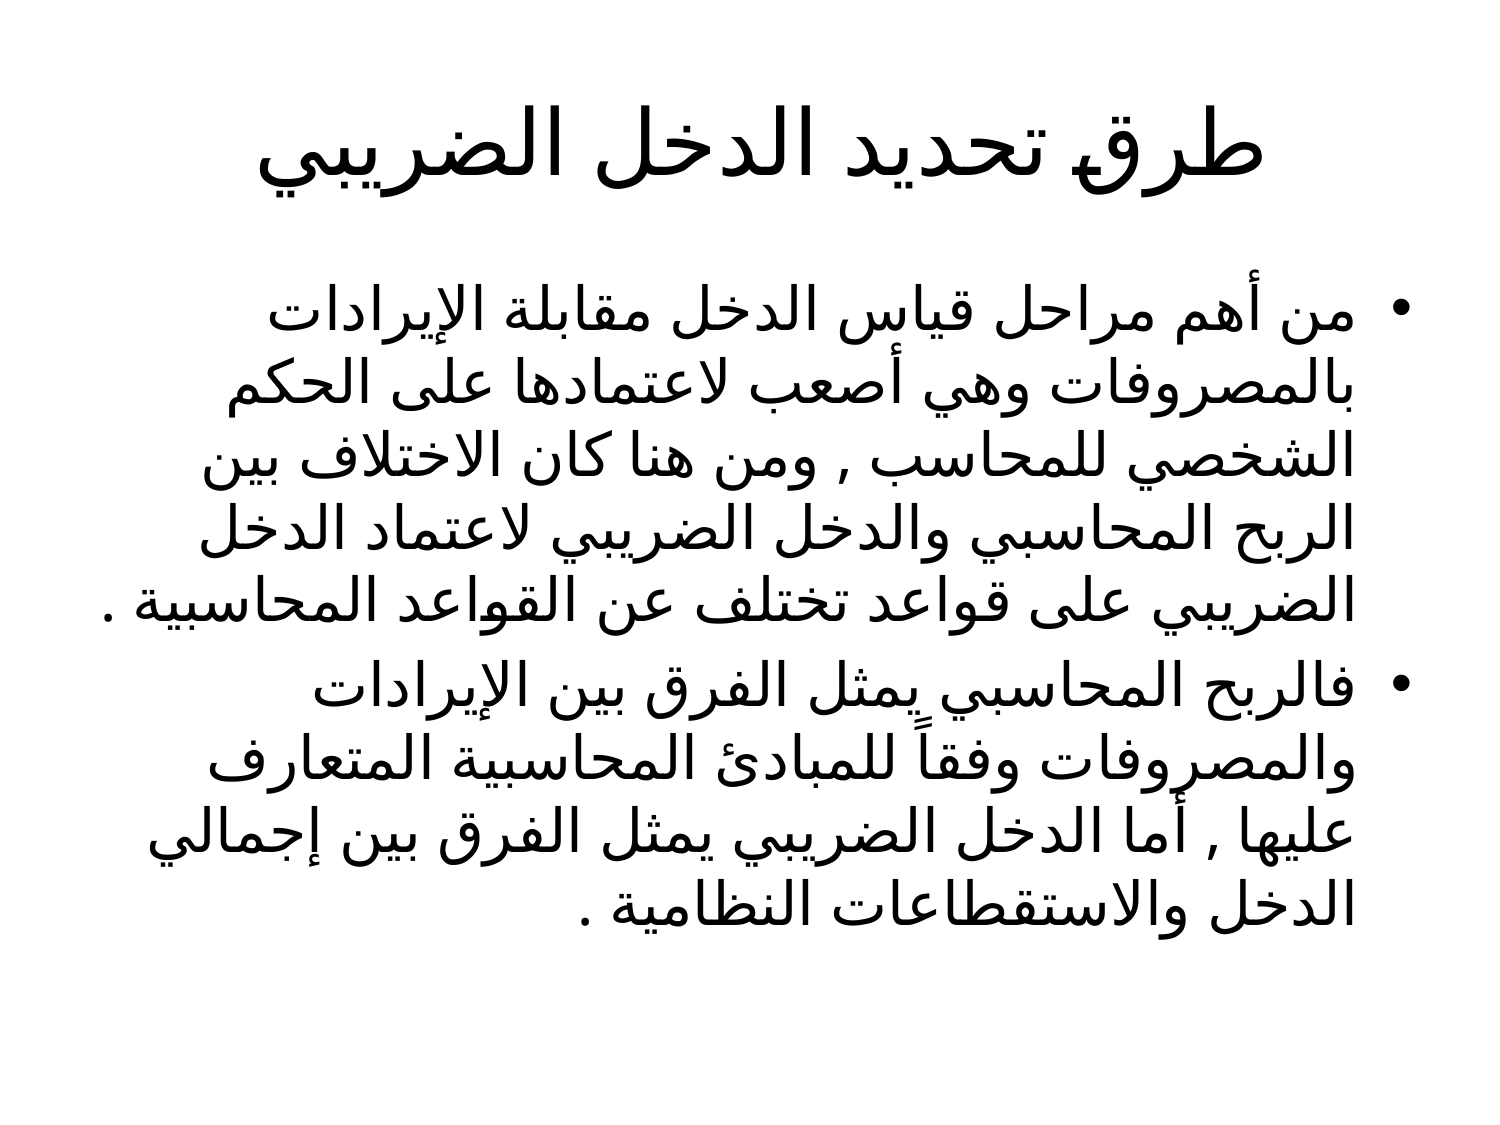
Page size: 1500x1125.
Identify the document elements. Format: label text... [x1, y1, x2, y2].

title طرق تحديد الدخل الضريبي [75, 45, 1425, 233]
list من أهم مراحل قياس الدخل مقابلة الإيرادات بالمصروفات وهي أصعب لاعتمادها على الحكم الشخصي للمحاسب , ومن هنا كان الاختلاف بين الربح المحاسبي والدخل الضريبي لاعتماد الدخل الضريبي على قواعد تختلف عن القواعد المحاسبية . فالربح المحاسبي يمثل الفرق بين الإيرادات والمصروفات وفقاً للمبادئ المحاسبية المتعارف عليها , أما الدخل الضريبي يمثل الفرق بين إجمالي الدخل والاستقطاعات النظامية . [75, 262, 1425, 1005]
